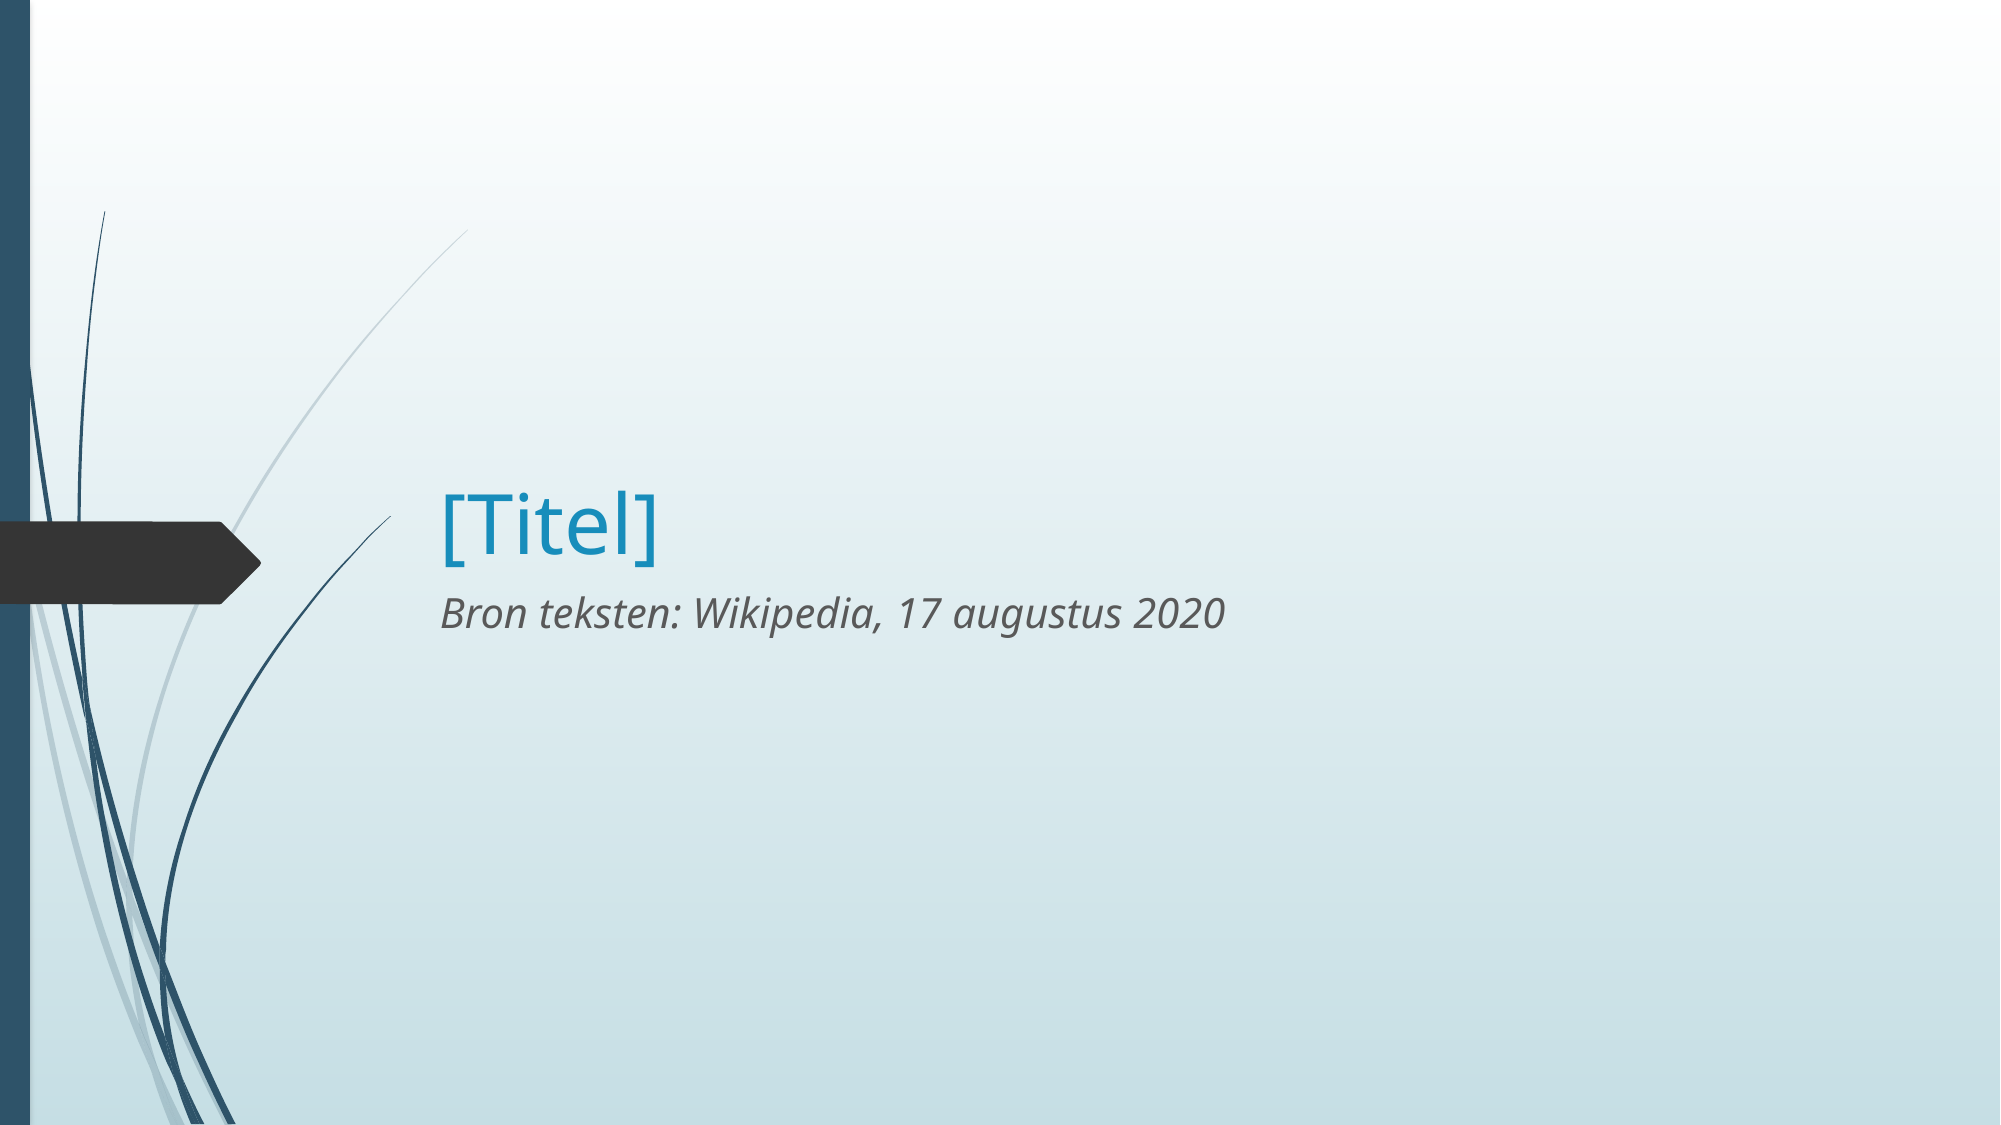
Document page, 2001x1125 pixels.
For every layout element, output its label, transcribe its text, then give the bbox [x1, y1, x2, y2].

list Bron teksten: Wikipedia, 17 augustus 2020 [424, 579, 1888, 721]
title [Titel] [424, 337, 1888, 579]
